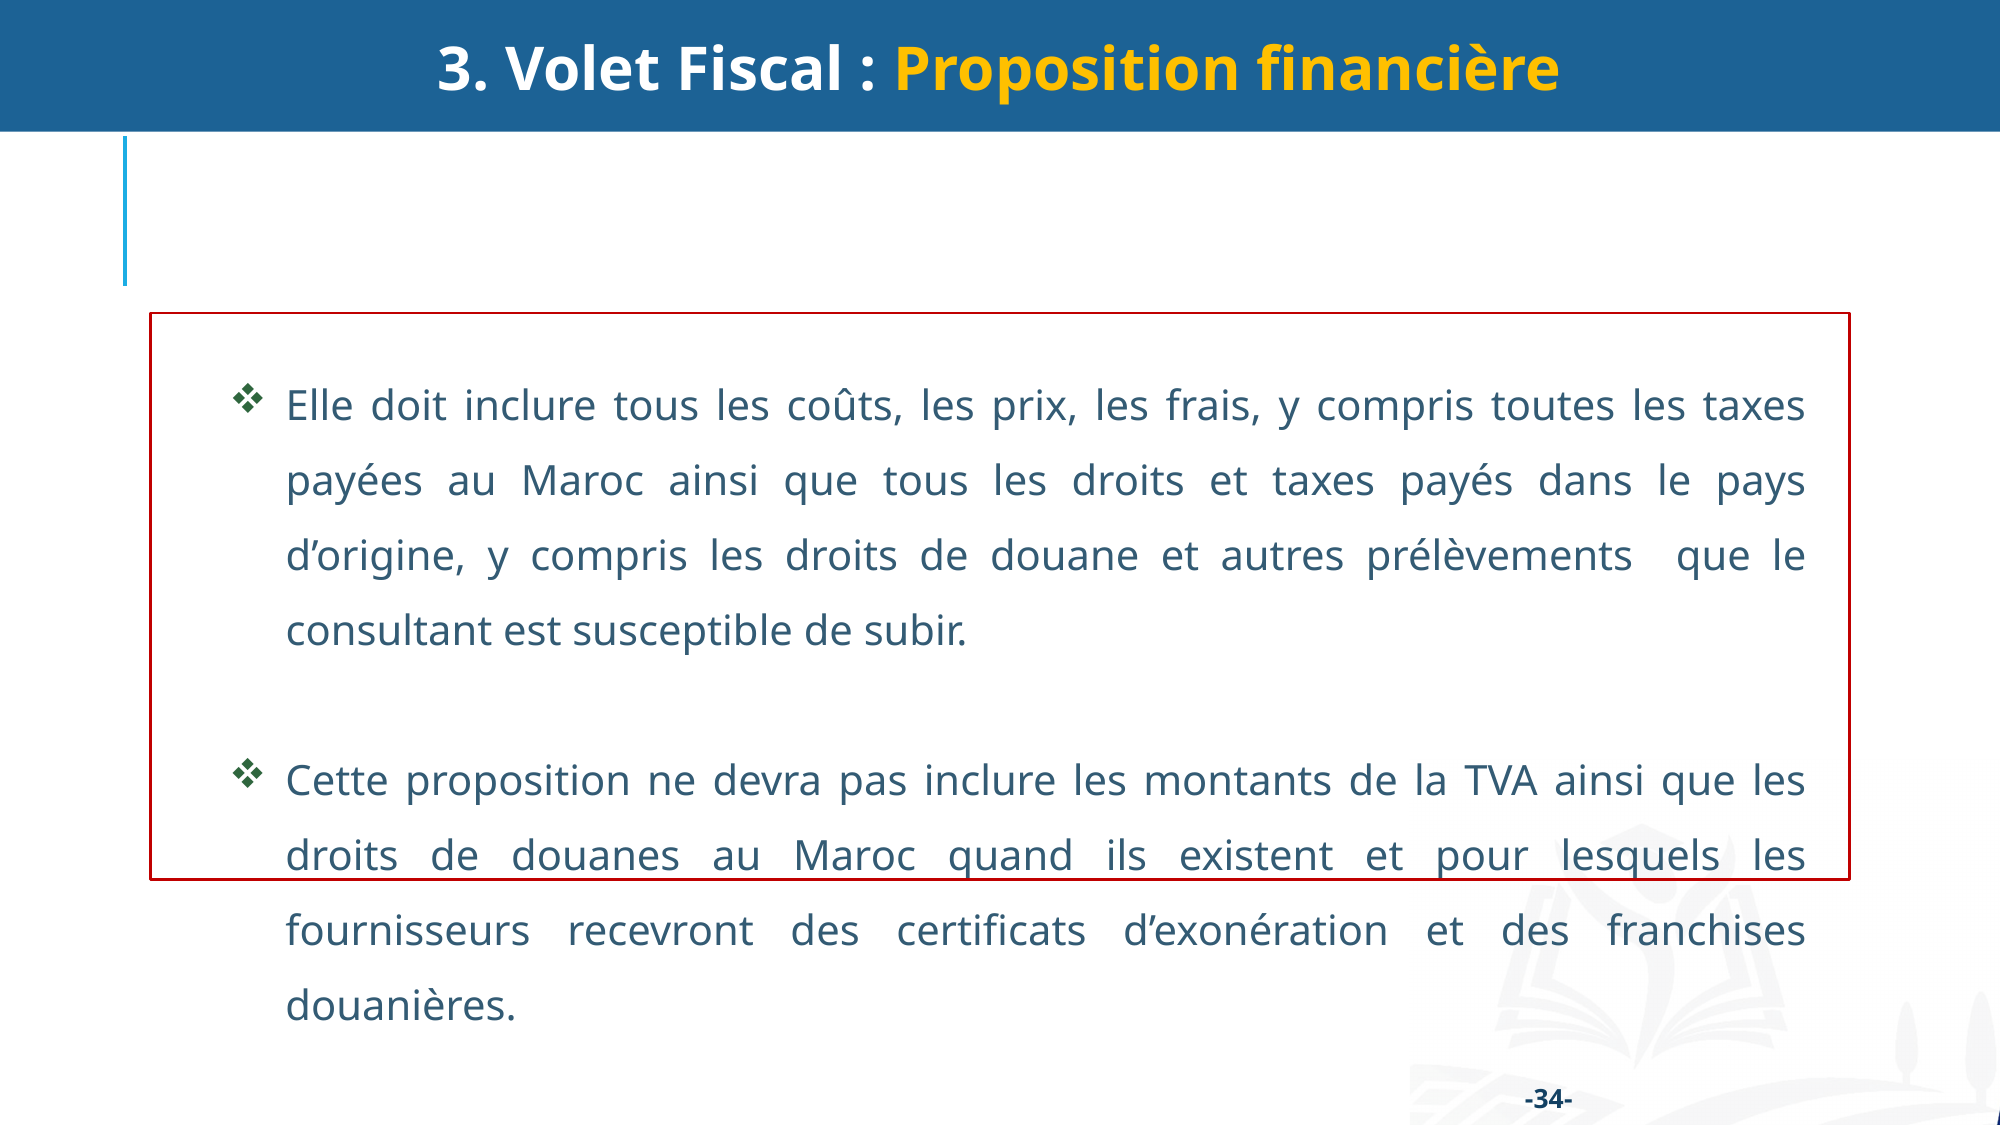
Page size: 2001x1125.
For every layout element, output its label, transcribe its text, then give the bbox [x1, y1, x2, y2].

text_box 3. Volet Fiscal : Proposition financière [0, 0, 2000, 133]
picture [1409, 759, 2000, 1125]
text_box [150, 312, 1850, 892]
